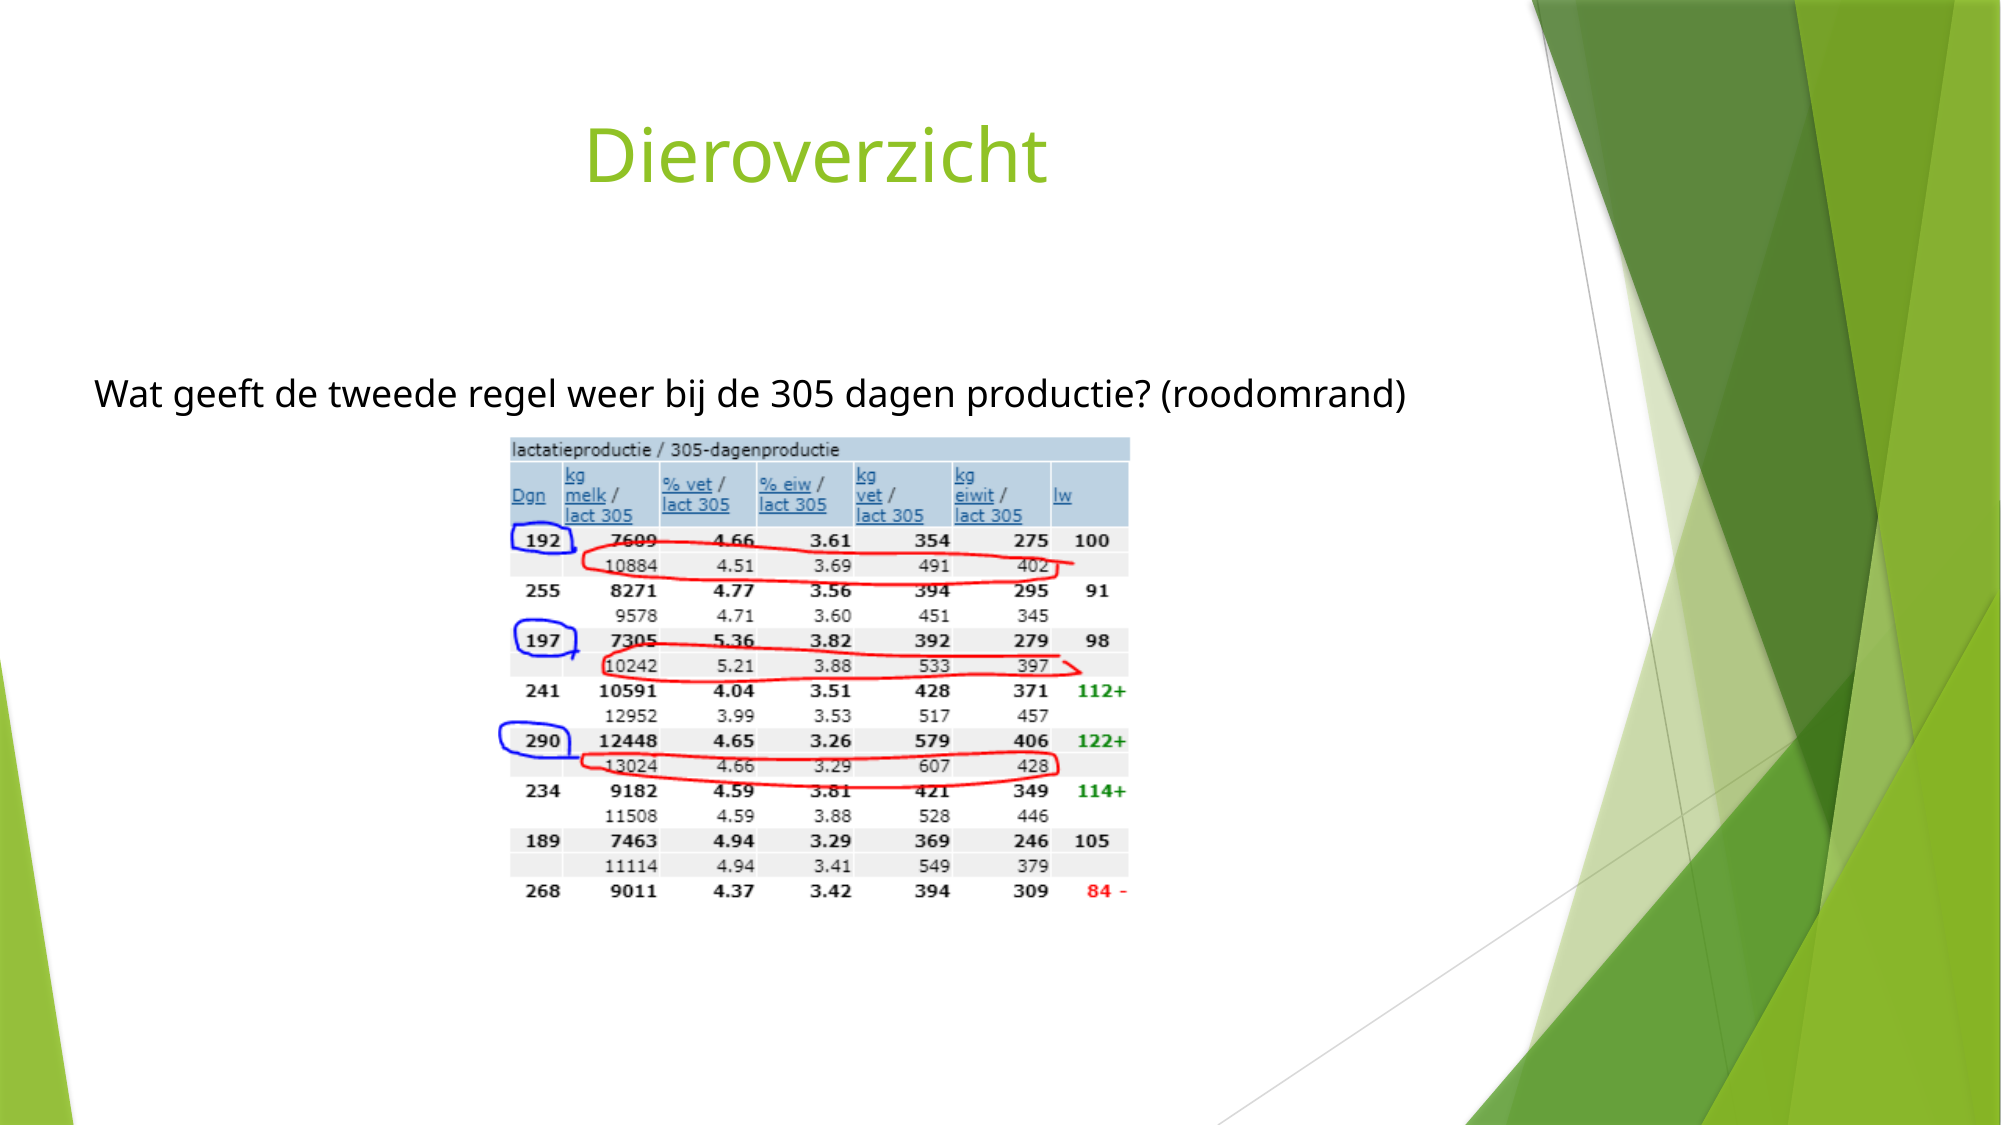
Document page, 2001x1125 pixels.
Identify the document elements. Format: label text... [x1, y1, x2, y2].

text_box Wat geeft de tweede regel weer bij de 305 dagen productie? (roodomrand) [79, 363, 1423, 423]
title Dieroverzicht [111, 99, 1522, 317]
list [497, 435, 1135, 910]
